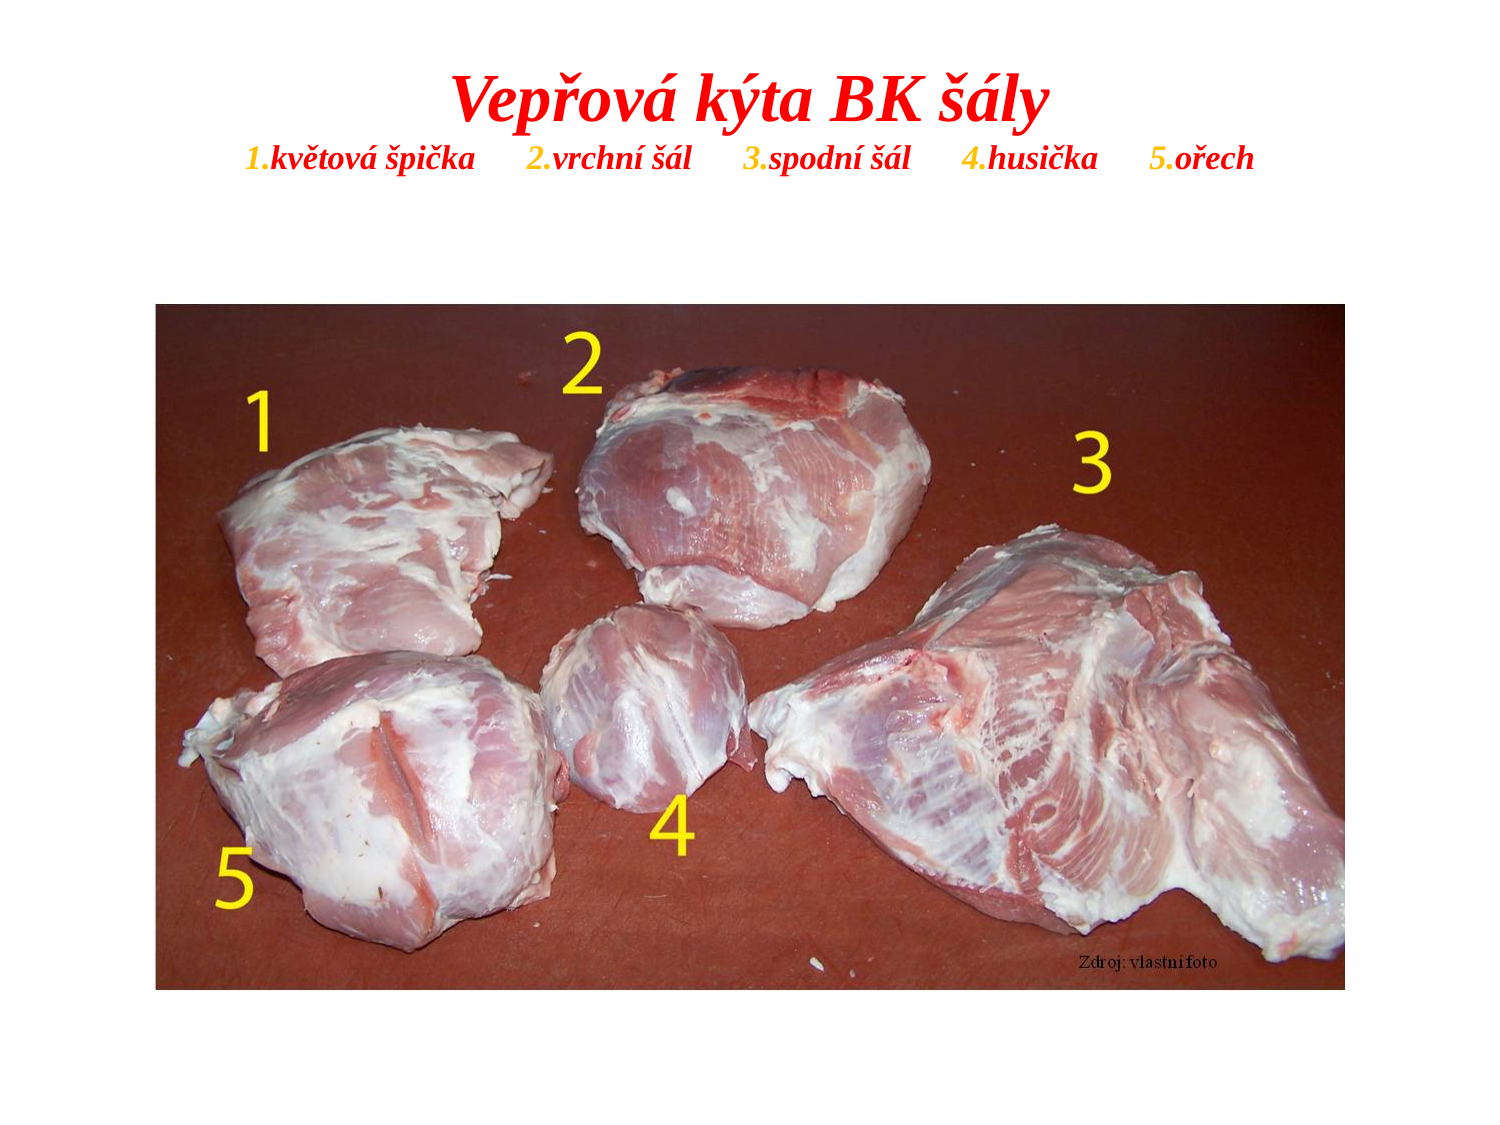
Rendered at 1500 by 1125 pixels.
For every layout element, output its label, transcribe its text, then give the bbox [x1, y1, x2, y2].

title Vepřová kýta BK šály 1.květová špička 2.vrchní šál 3.spodní šál 4.husička 5.ořech [75, 45, 1425, 185]
picture [152, 302, 1348, 992]
